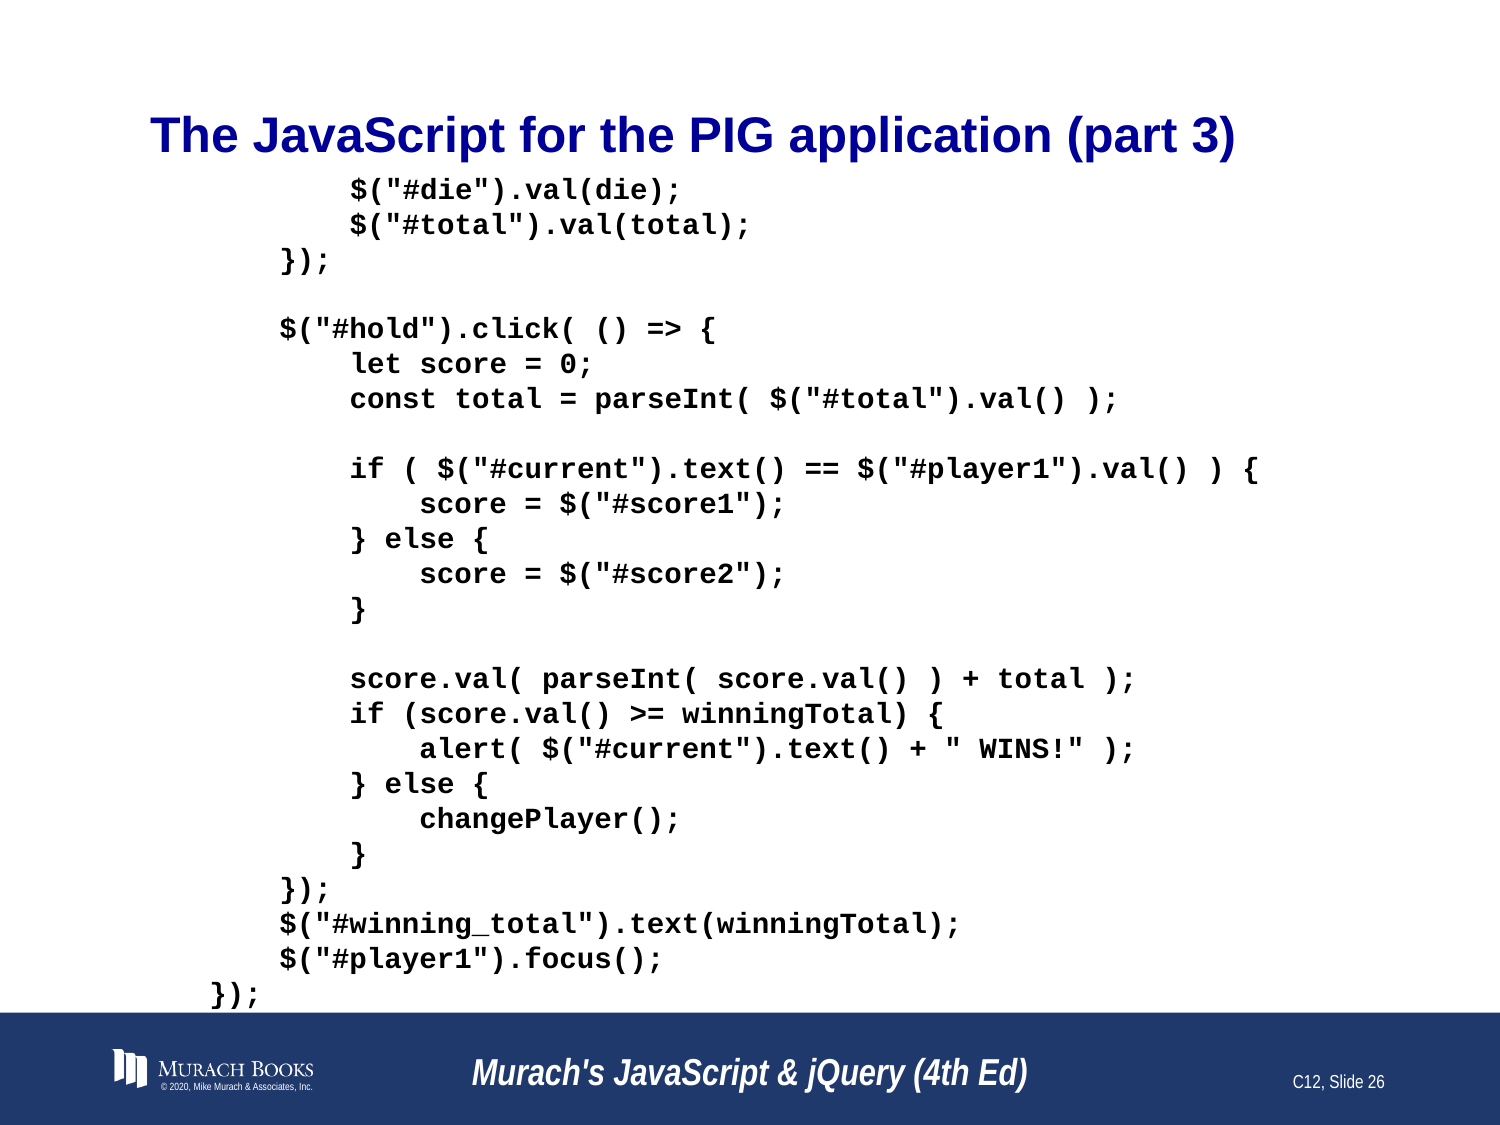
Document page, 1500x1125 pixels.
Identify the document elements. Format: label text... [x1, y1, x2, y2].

slide_number C12, Slide 26 [1087, 1025, 1400, 1100]
footer © 2020, Mike Murach & Associates, Inc. [12, 1025, 463, 1100]
list $("#die").val(die); $("#total").val(total); }); $("#hold").click( () => { let score = 0; const total = parseInt( $("#total").val() ); if ( $("#current").text() == $("#player1").val() ) { score = $("#score1"); } else { score = $("#score2"); } score.val( parseInt( score.val() ) + total ); if (score.val() >= winningTotal) { alert( $("#current").text() + " WINS!" ); } else { changePlayer(); } }); $("#winning_total").text(winningTotal); $("#player1").focus(); }); [137, 162, 1350, 963]
slide_number Murach's JavaScript & jQuery (4th Ed) [463, 1025, 1050, 1100]
title The JavaScript for the PIG application (part 3) [150, 102, 1350, 162]
